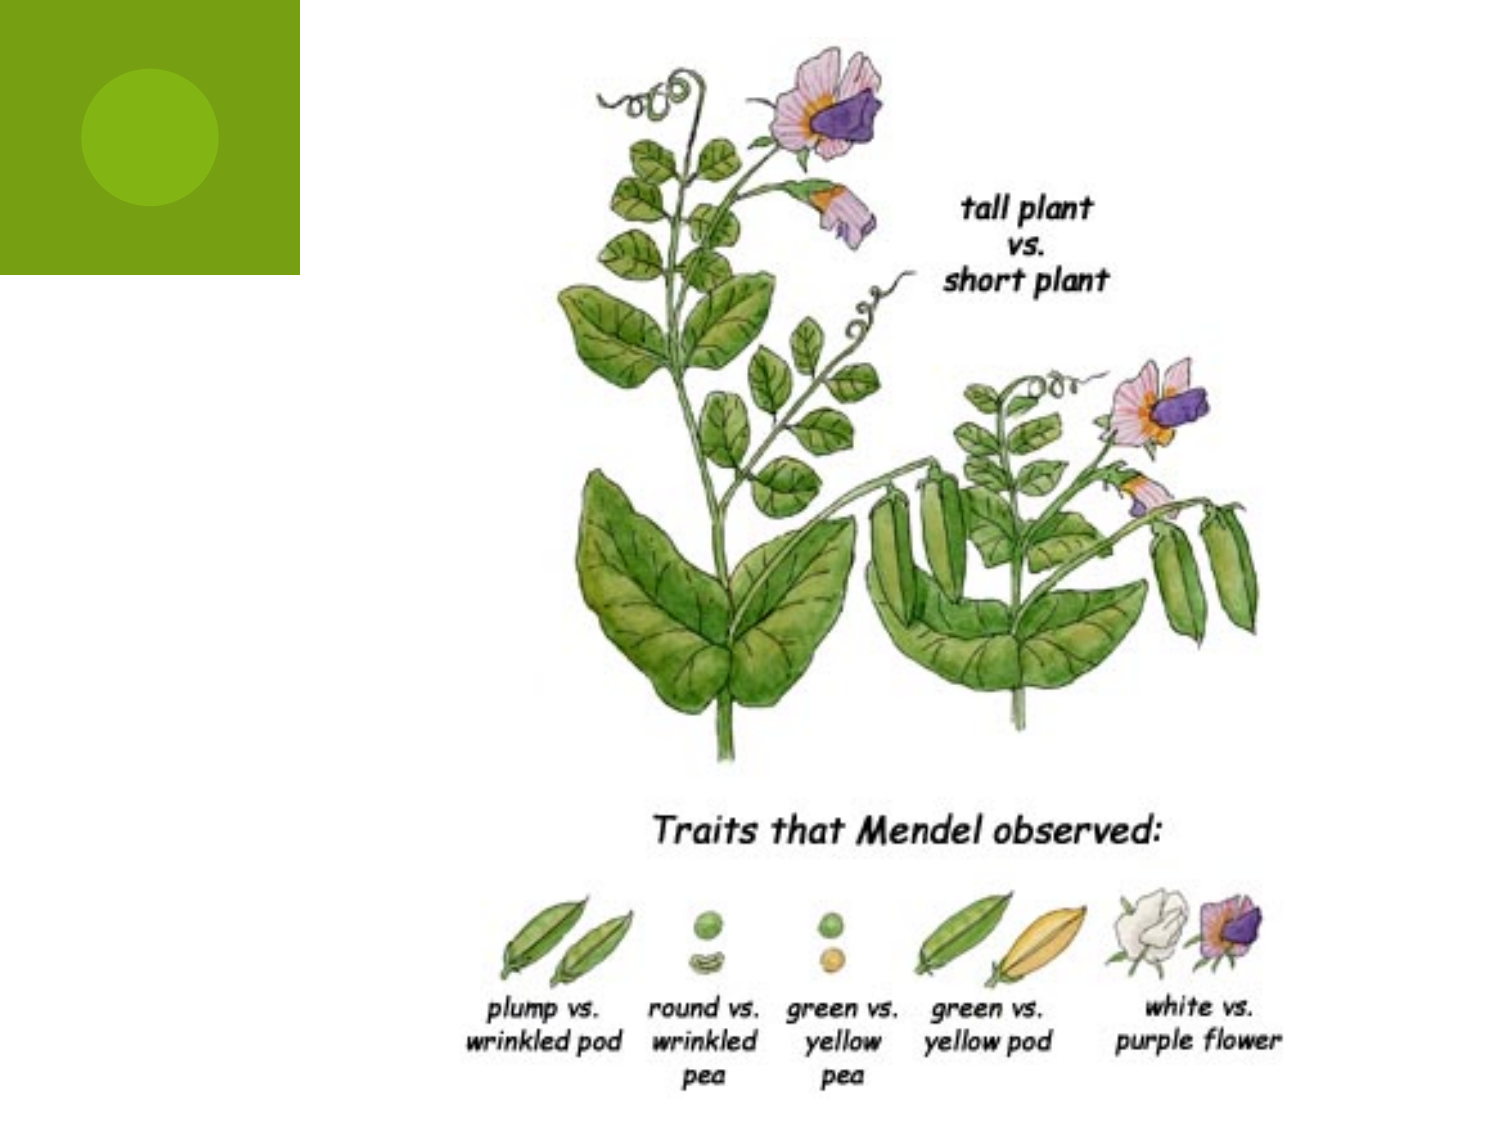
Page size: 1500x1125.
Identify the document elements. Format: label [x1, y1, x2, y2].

picture [399, 37, 1364, 1099]
